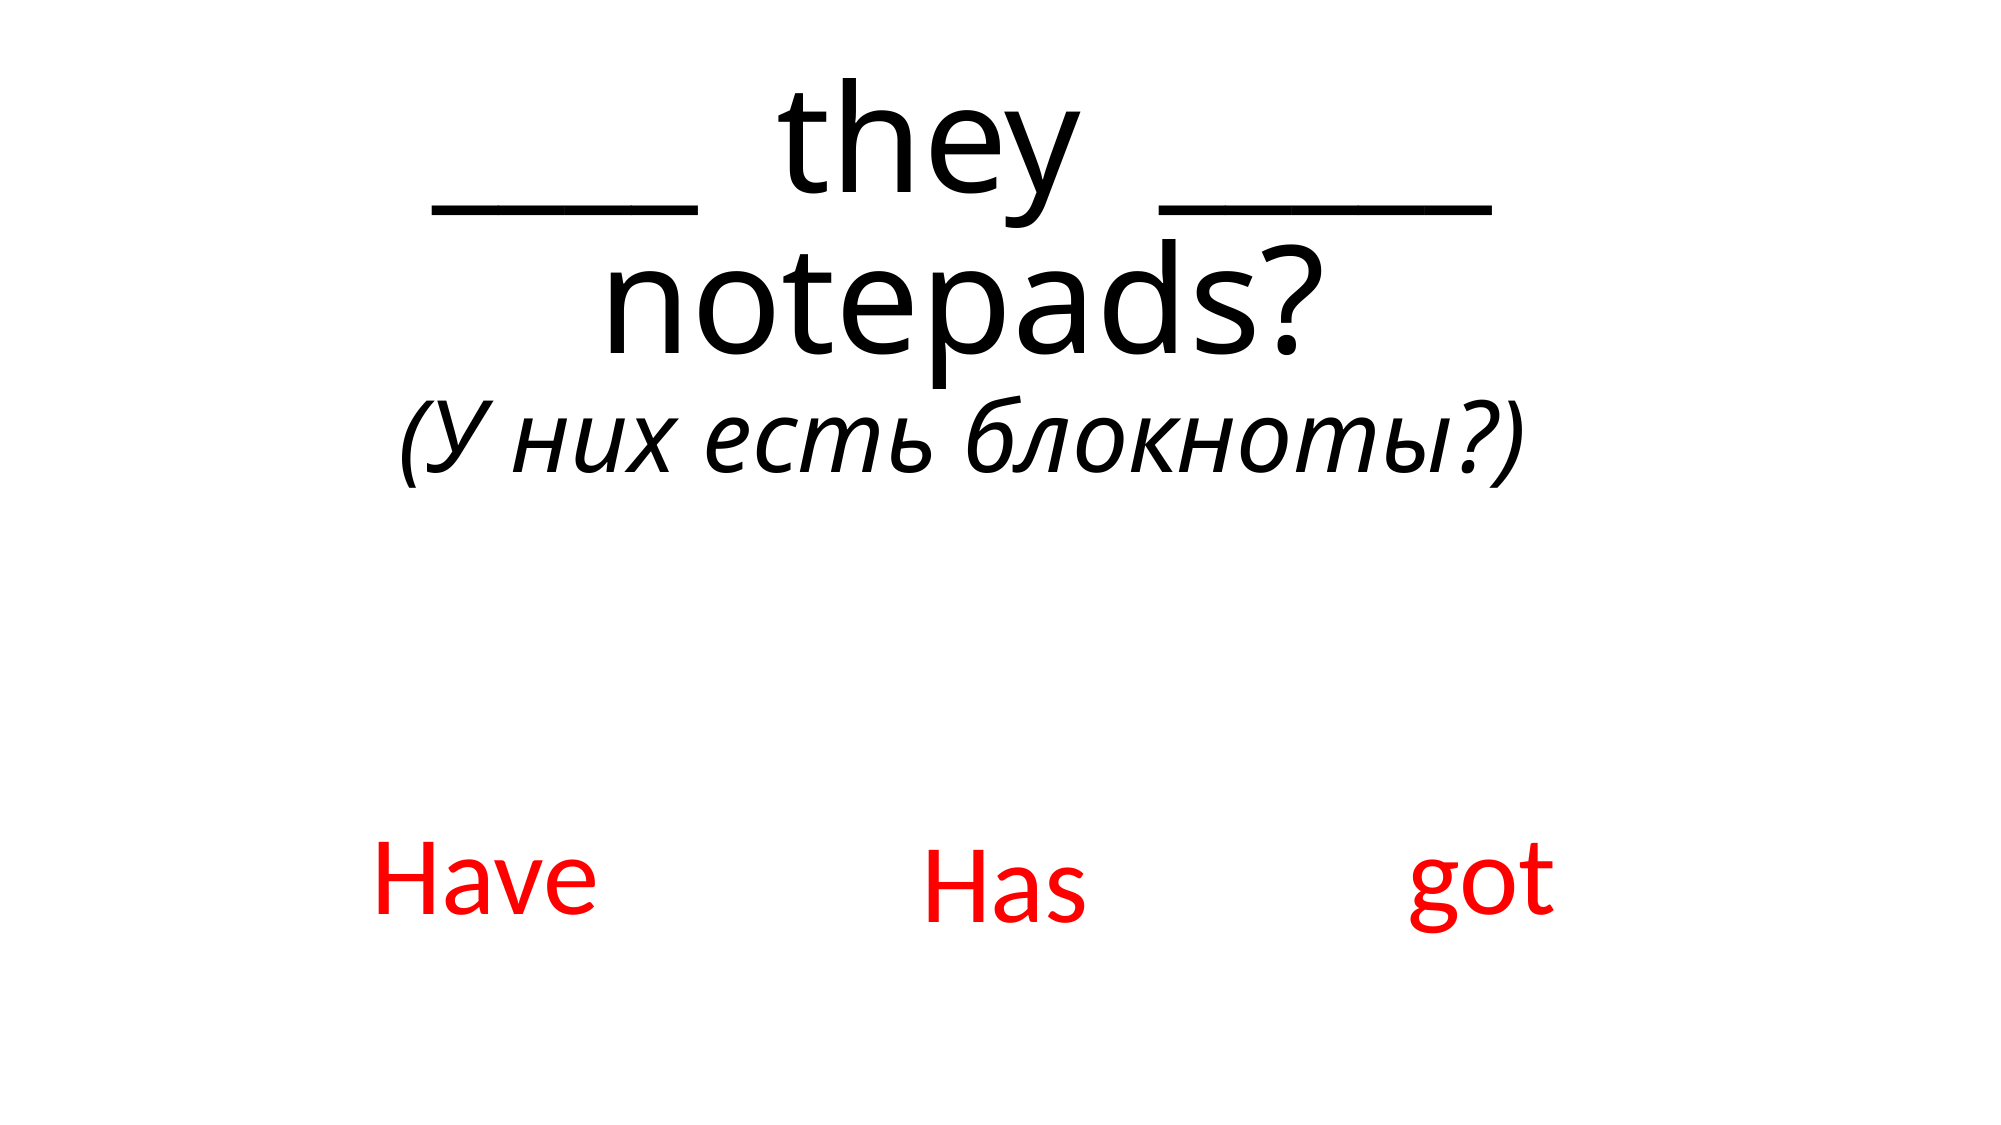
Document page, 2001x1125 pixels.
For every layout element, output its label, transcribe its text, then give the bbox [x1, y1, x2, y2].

text_box Has [906, 802, 1115, 953]
text_box got [1392, 794, 1578, 944]
title ____ they _____ notepads? (У них есть блокноты?) [51, 73, 1873, 484]
text_box Have [356, 794, 629, 944]
